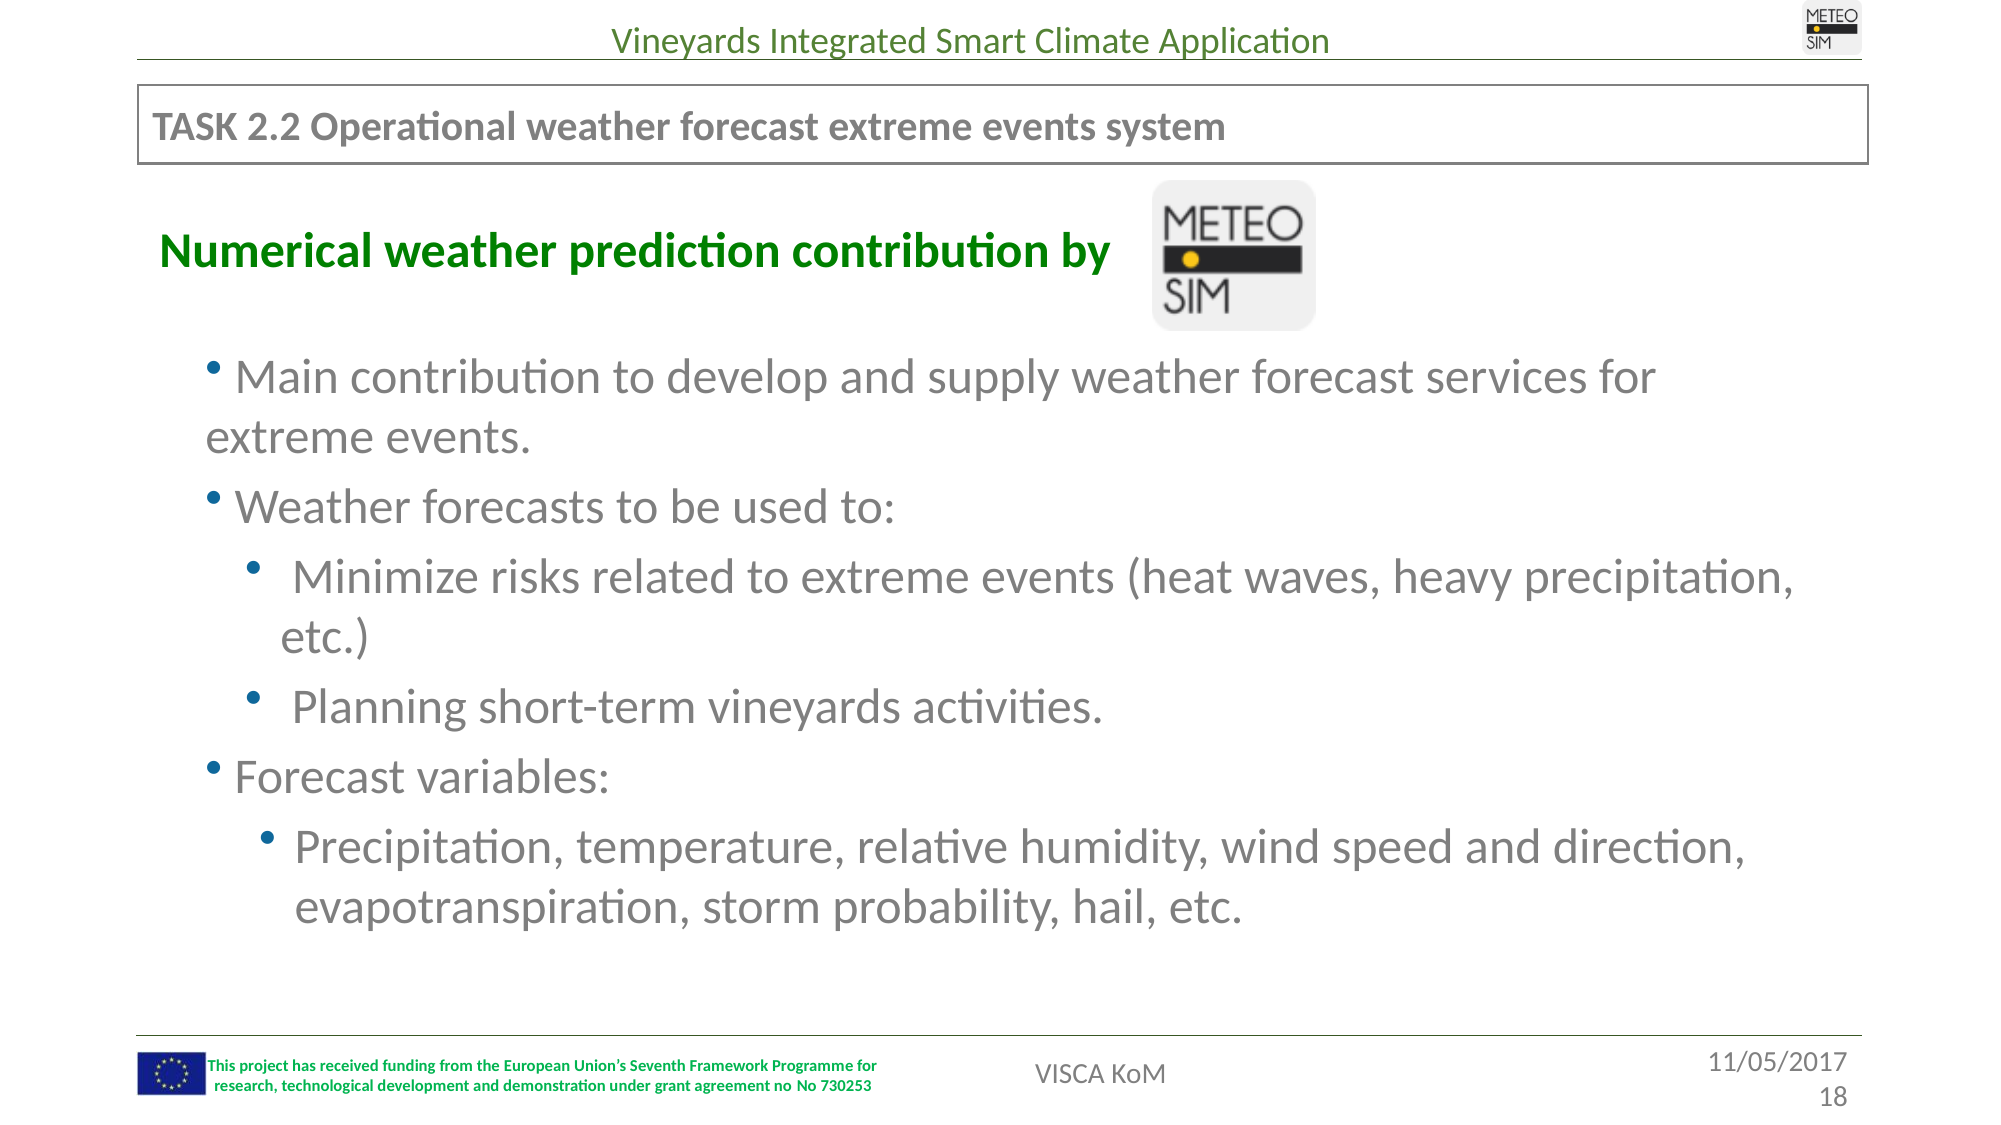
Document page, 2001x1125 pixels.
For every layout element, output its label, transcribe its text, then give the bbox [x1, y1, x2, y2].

picture [1802, 0, 1862, 55]
text_box Main contribution to develop and supply weather forecast services for extreme events. Weather forecasts to be used to: Minimize risks related to extreme events (heat waves, heavy precipitation, etc.) Planning short-term vineyards activities. Forecast variables: Precipitation, temperature, relative humidity, wind speed and direction, evapotranspiration, storm probability, hail, etc. [188, 335, 1813, 986]
text_box TASK 2.2 Operational weather forecast extreme events system [137, 84, 1869, 165]
text_box Numerical weather prediction contribution by [144, 210, 1138, 286]
picture [136, 1051, 207, 1096]
picture [1152, 180, 1316, 331]
